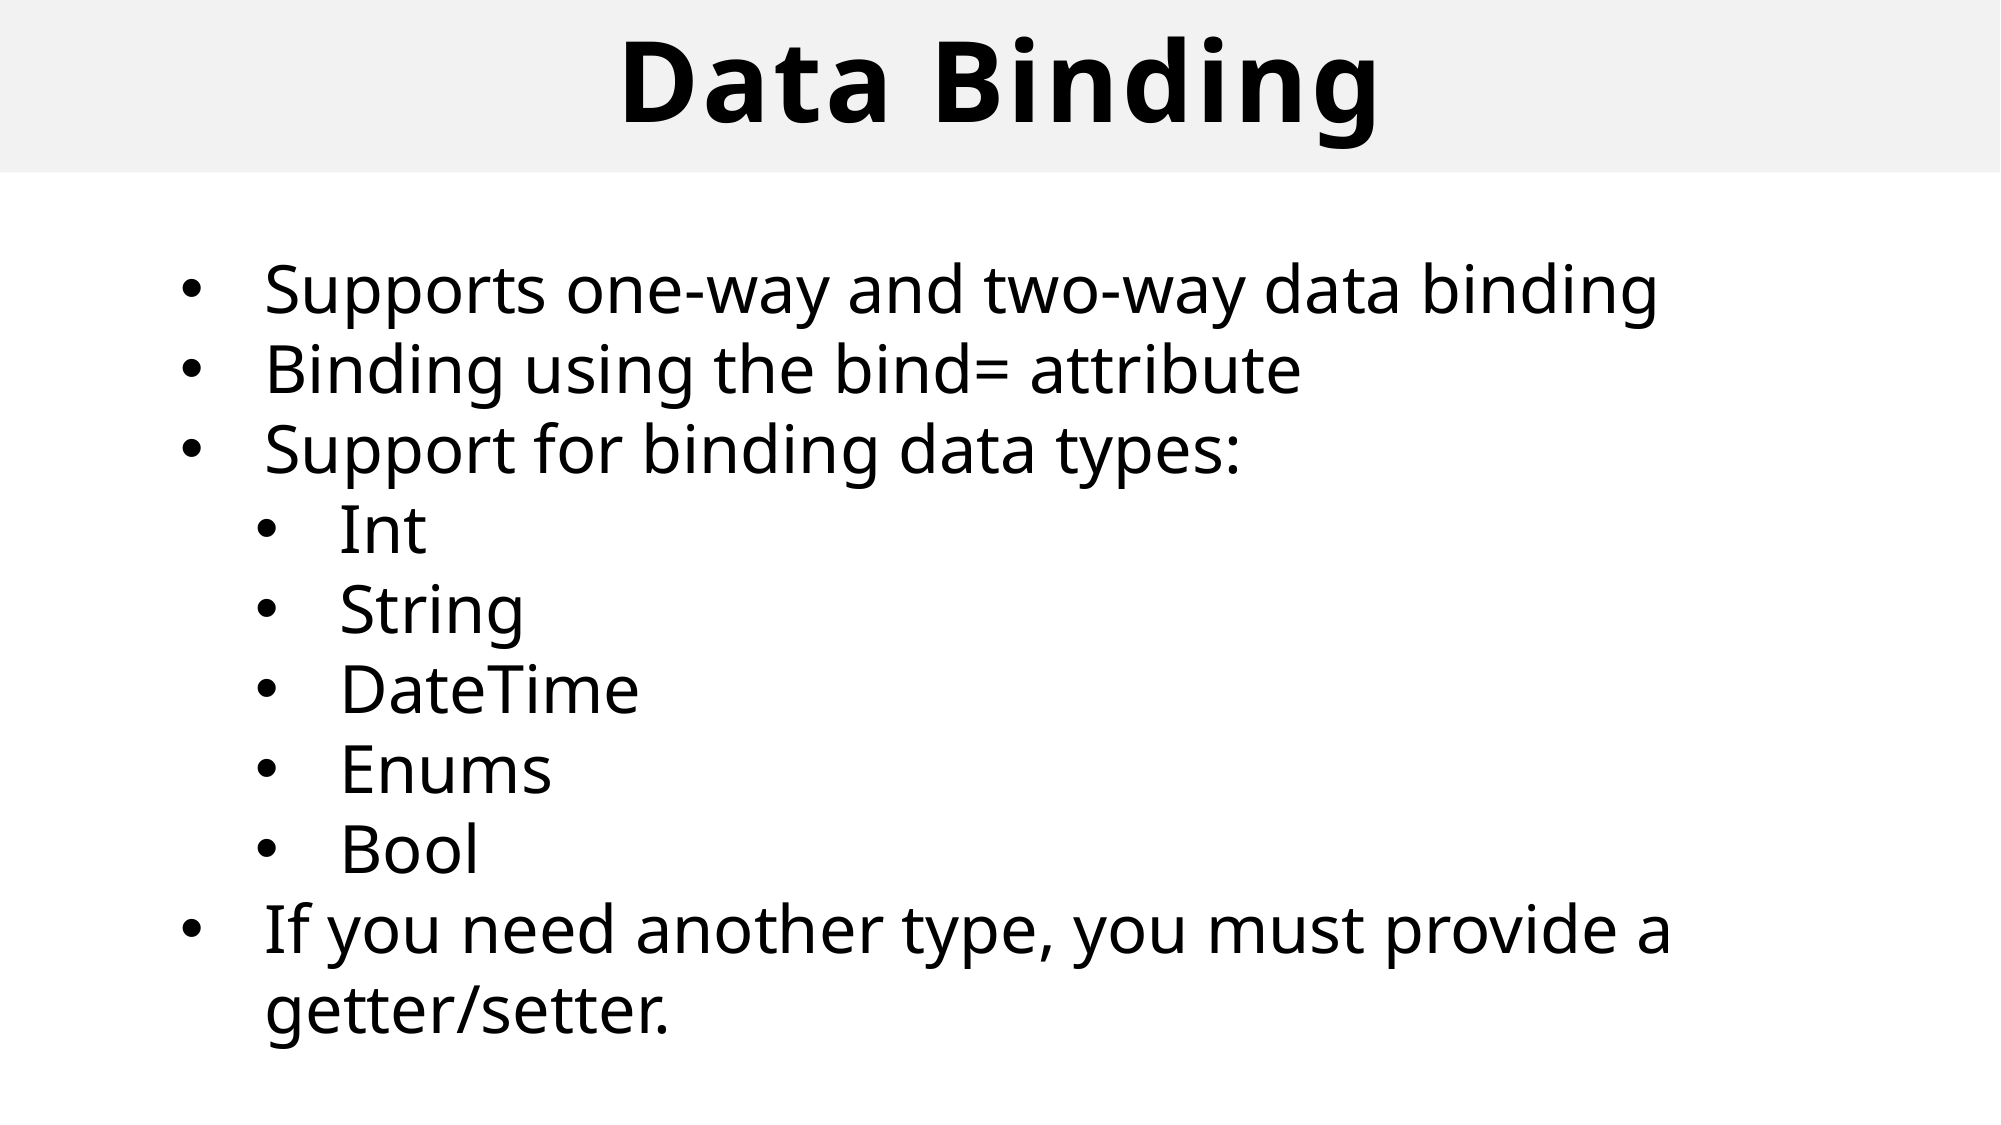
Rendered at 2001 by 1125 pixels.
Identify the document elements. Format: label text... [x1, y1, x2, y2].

title Data Binding [0, 0, 2000, 172]
text_box Supports one-way and two-way data binding Binding using the bind= attribute Support for binding data types: Int String DateTime Enums Bool If you need another type, you must provide a getter/setter. [0, 172, 2000, 1125]
